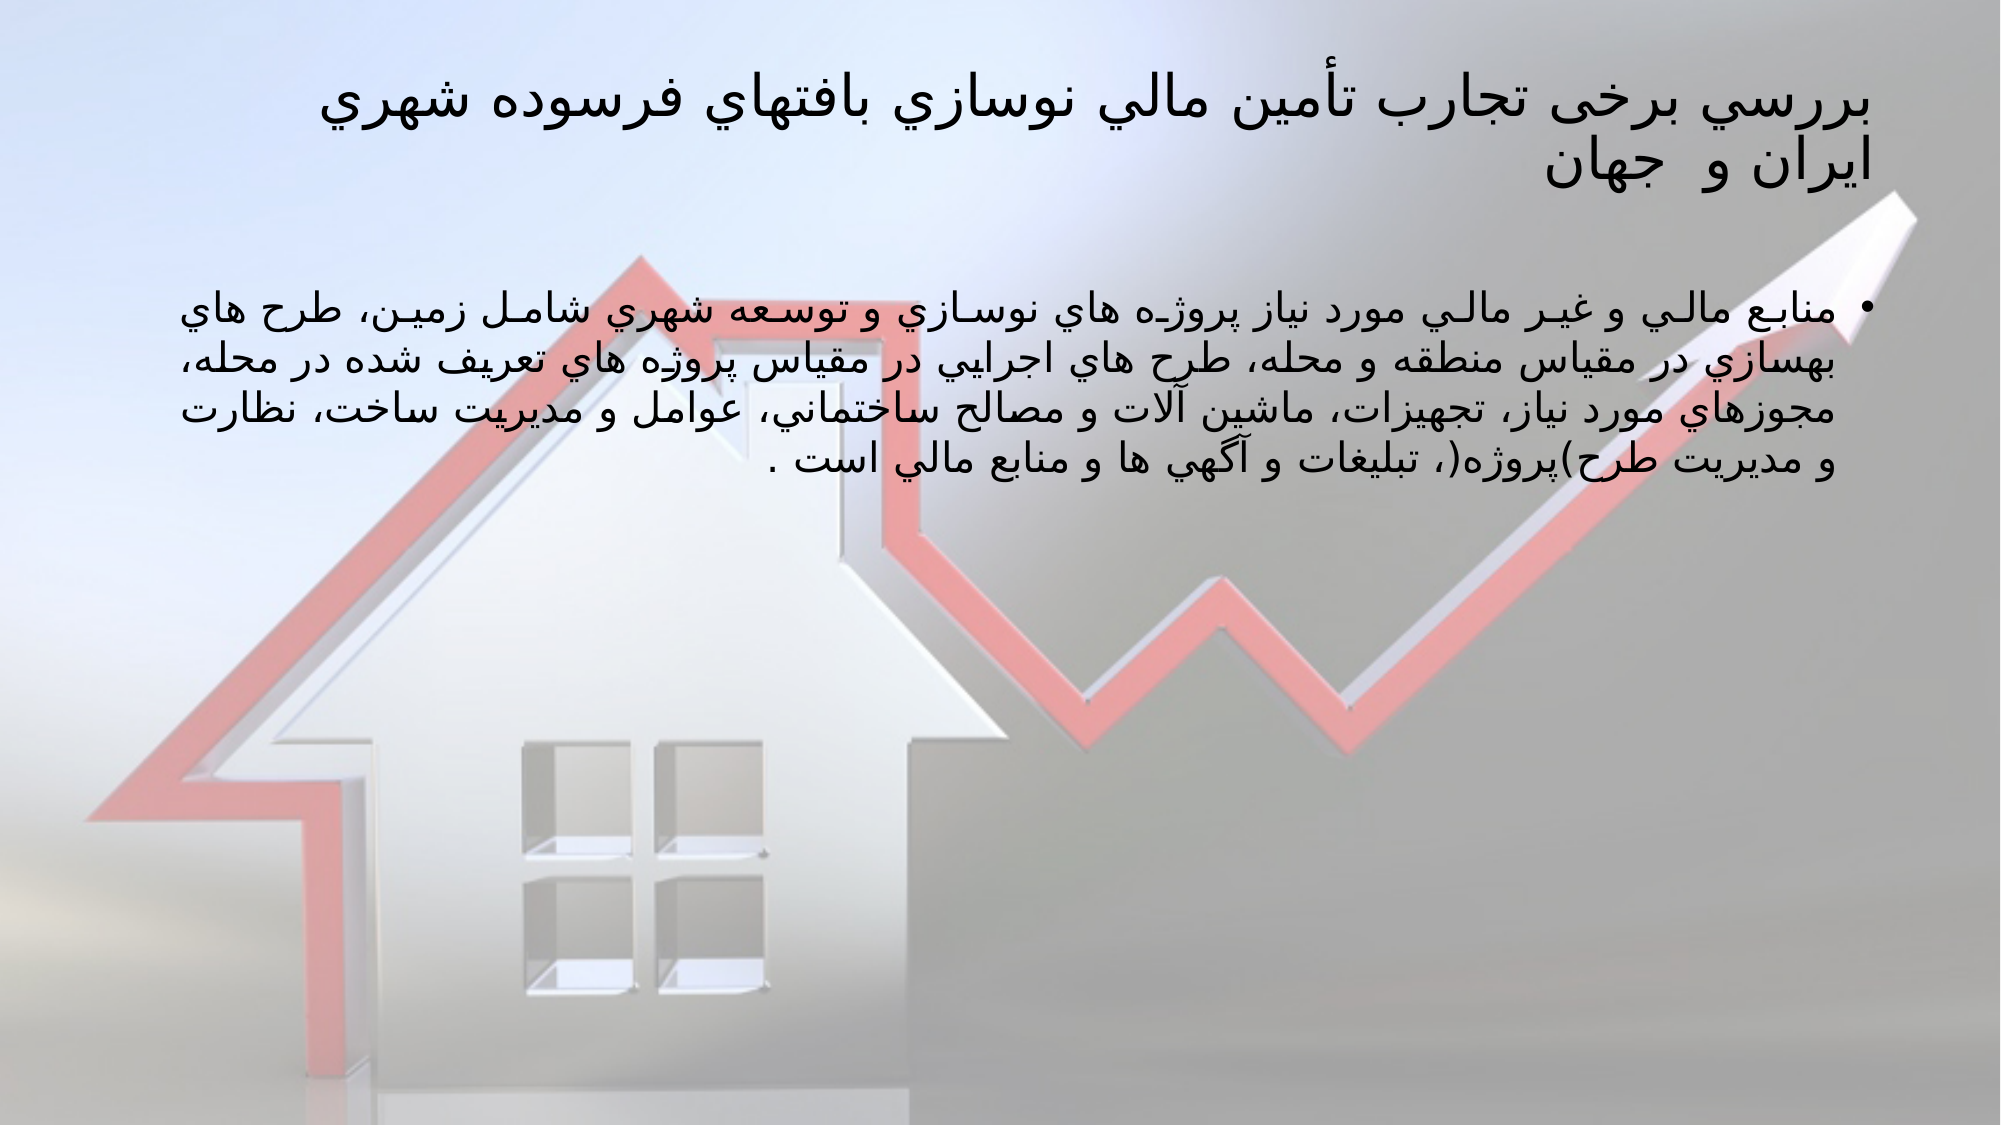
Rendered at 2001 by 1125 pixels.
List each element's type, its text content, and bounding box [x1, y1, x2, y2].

picture [0, 0, 2001, 1125]
title بررسي برخی تجارب تأمين مالي نوسازي بافتهاي فرسوده شهري ایران و جهان [164, 55, 1890, 273]
list منابع مالي و غير مالي مورد نياز پروژه هاي نوسازي و توسعه شهري شامل زمين، طرح هاي بهسازي در مقياس منطقه و محله، طرح هاي اجرايي در مقياس پروژه هاي تعريف شده در محله، مجوزهاي مورد نياز، تجهيزات، ماشين آلات و مصالح ساختماني، عوامل و مديريت ساخت، نظارت و مديريت طرح)پروژه(، تبليغات و آگهي ها و منابع مالي است . [164, 273, 1890, 987]
